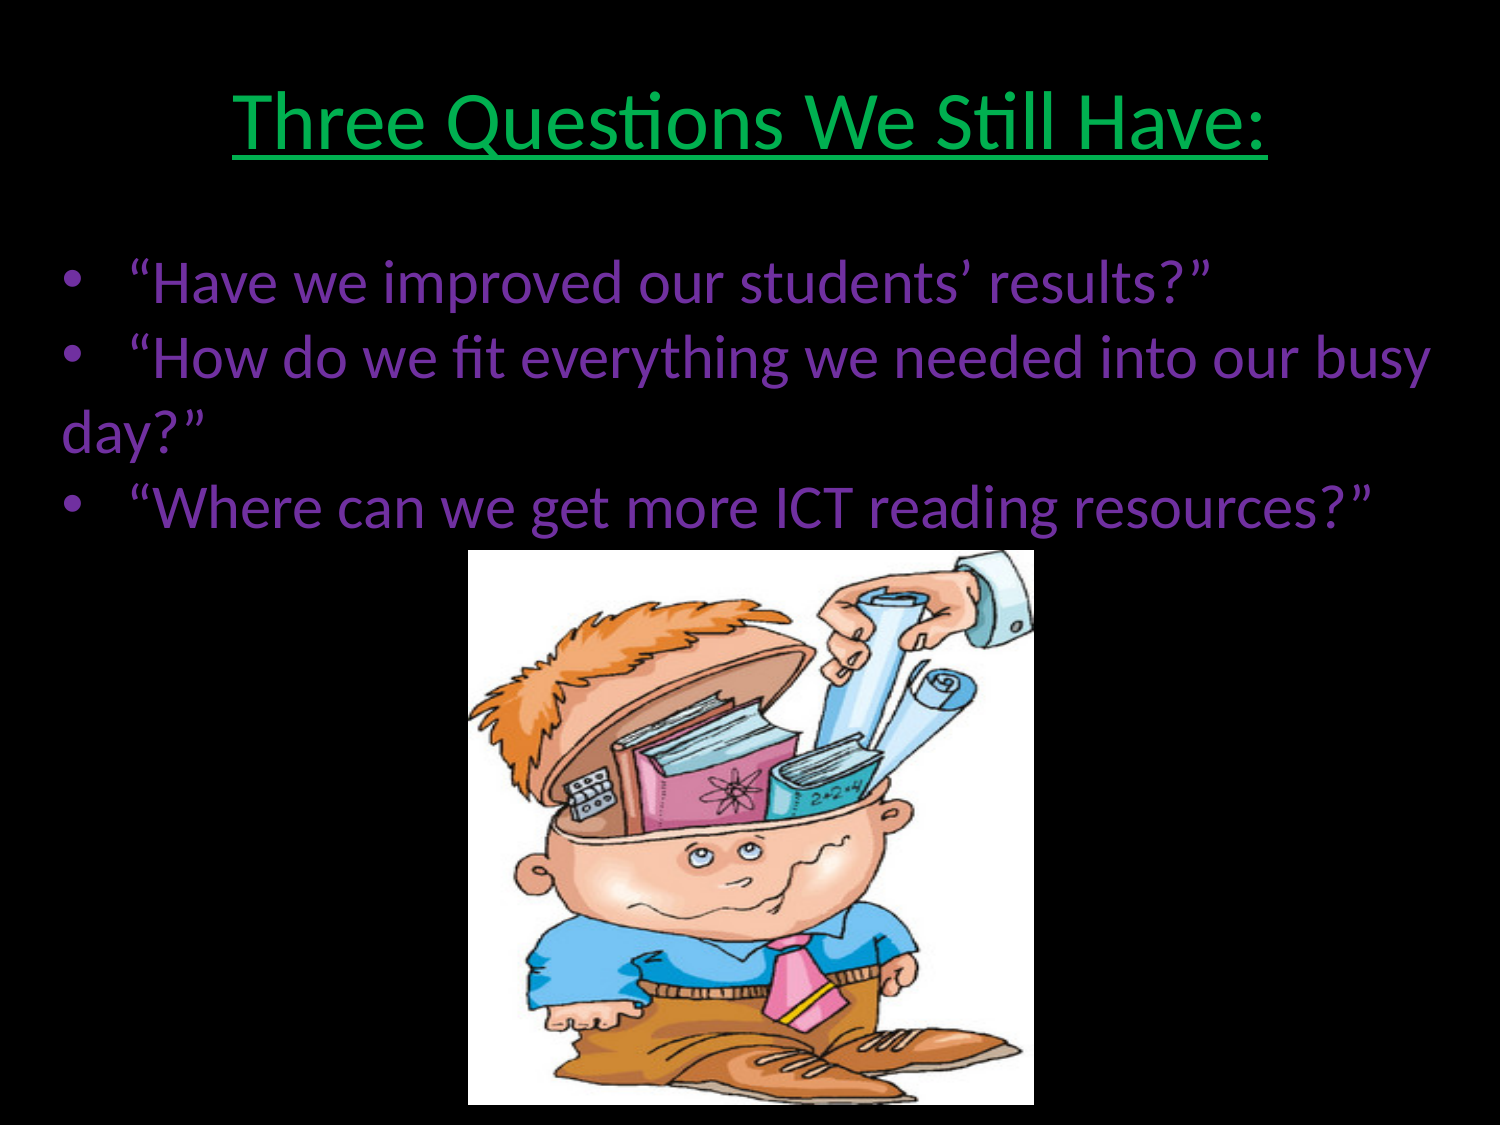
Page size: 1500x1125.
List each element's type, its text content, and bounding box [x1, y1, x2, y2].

picture [468, 550, 1034, 1105]
text_box Three Questions We Still Have: “Have we improved our students’ results?” “How do we fit everything we needed into our busy day?” “Where can we get more ICT reading resources?” [46, 58, 1454, 623]
